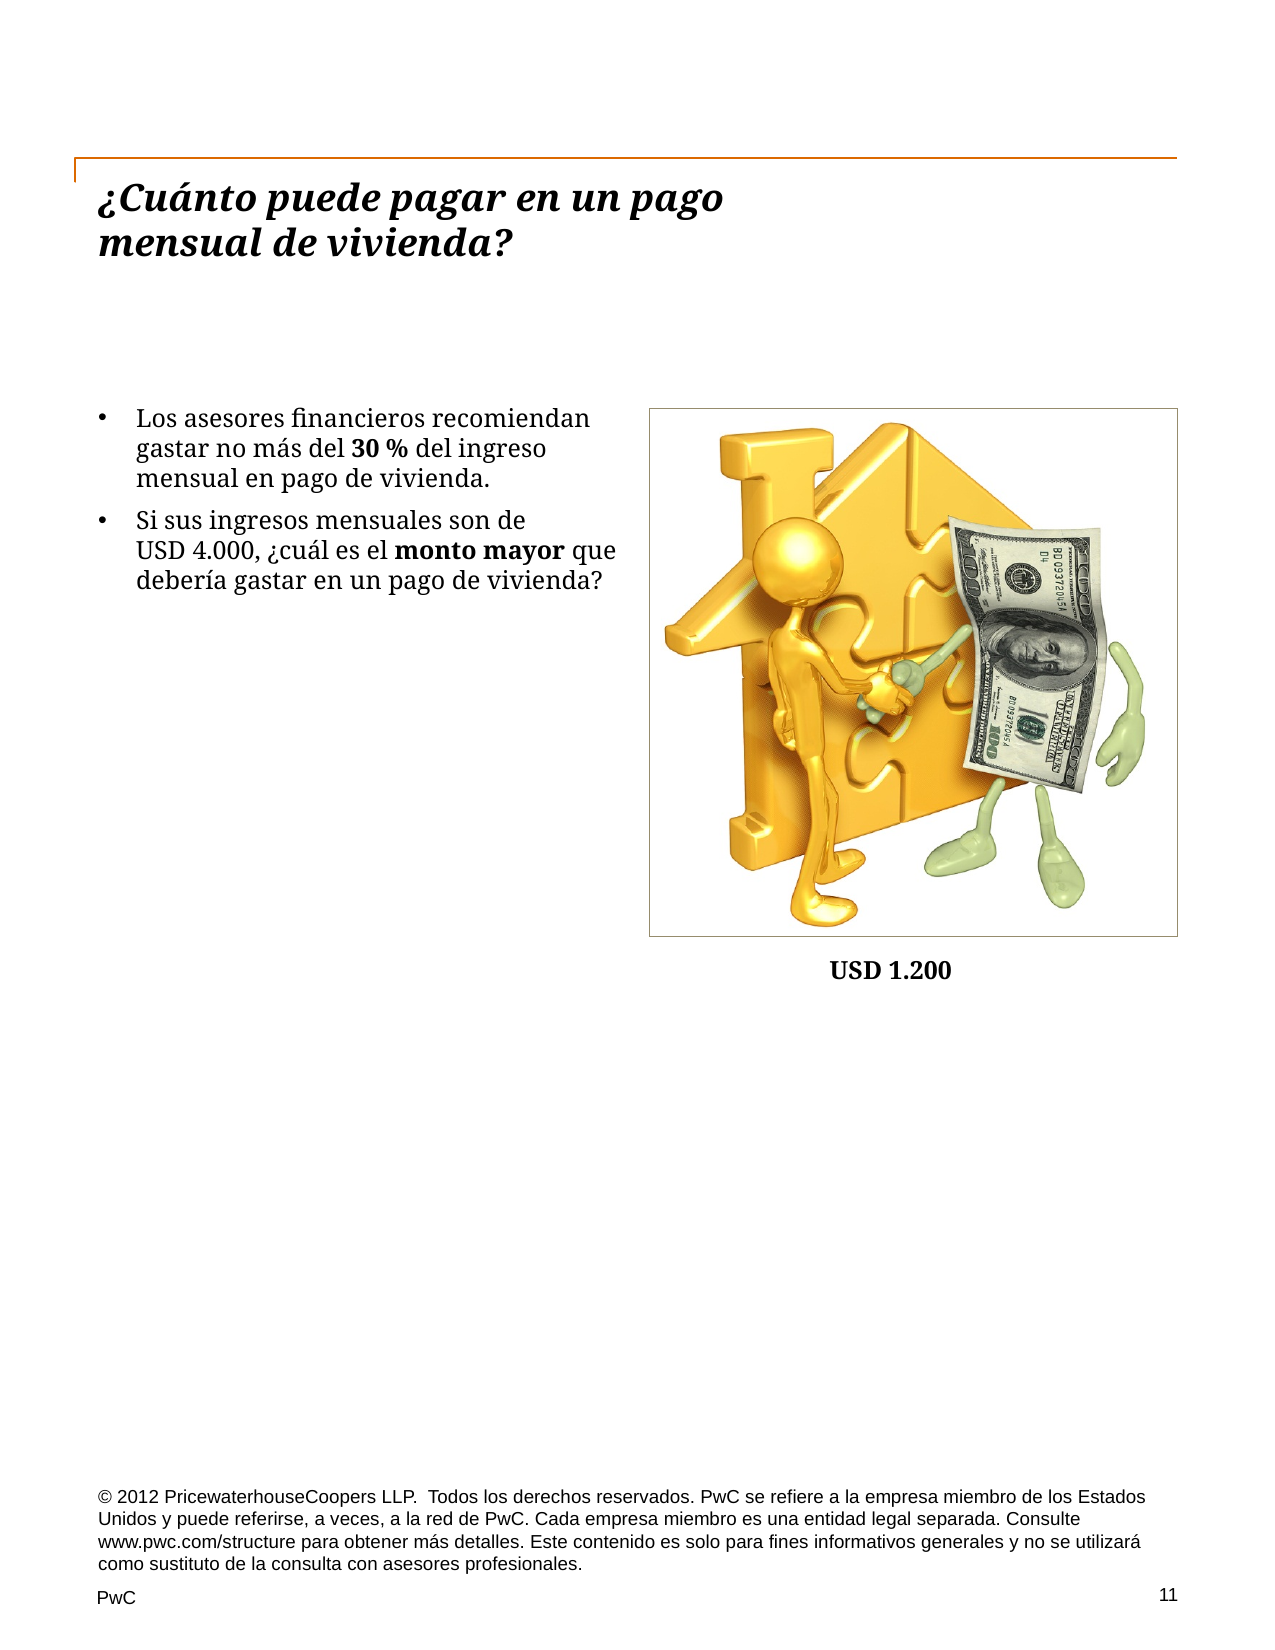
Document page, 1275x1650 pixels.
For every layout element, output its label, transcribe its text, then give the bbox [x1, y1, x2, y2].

text_box USD 1.200 [829, 954, 997, 985]
list Los asesores financieros recomiendan gastar no más del 30 % del ingreso mensual en pago de vivienda. Si sus ingresos mensuales son de USD 4.000, ¿cuál es el monto mayor que debería gastar en un pago de vivienda? [98, 402, 627, 1345]
text_box © 2012 PricewaterhouseCoopers LLP. Todos los derechos reservados. PwC se refiere a la empresa miembro de los Estados Unidos y puede referirse, a veces, a la red de PwC. Cada empresa miembro es una entidad legal separada. Consulte www.pwc.com/structure para obtener más detalles. Este contenido es solo para fines informativos generales y no se utilizará como sustituto de la consulta con asesores profesionales. [98, 1484, 1178, 1575]
picture [648, 408, 1178, 937]
slide_number 11 [903, 1583, 1179, 1609]
title ¿Cuánto puede pagar en un pago mensual de vivienda? [98, 173, 1178, 265]
